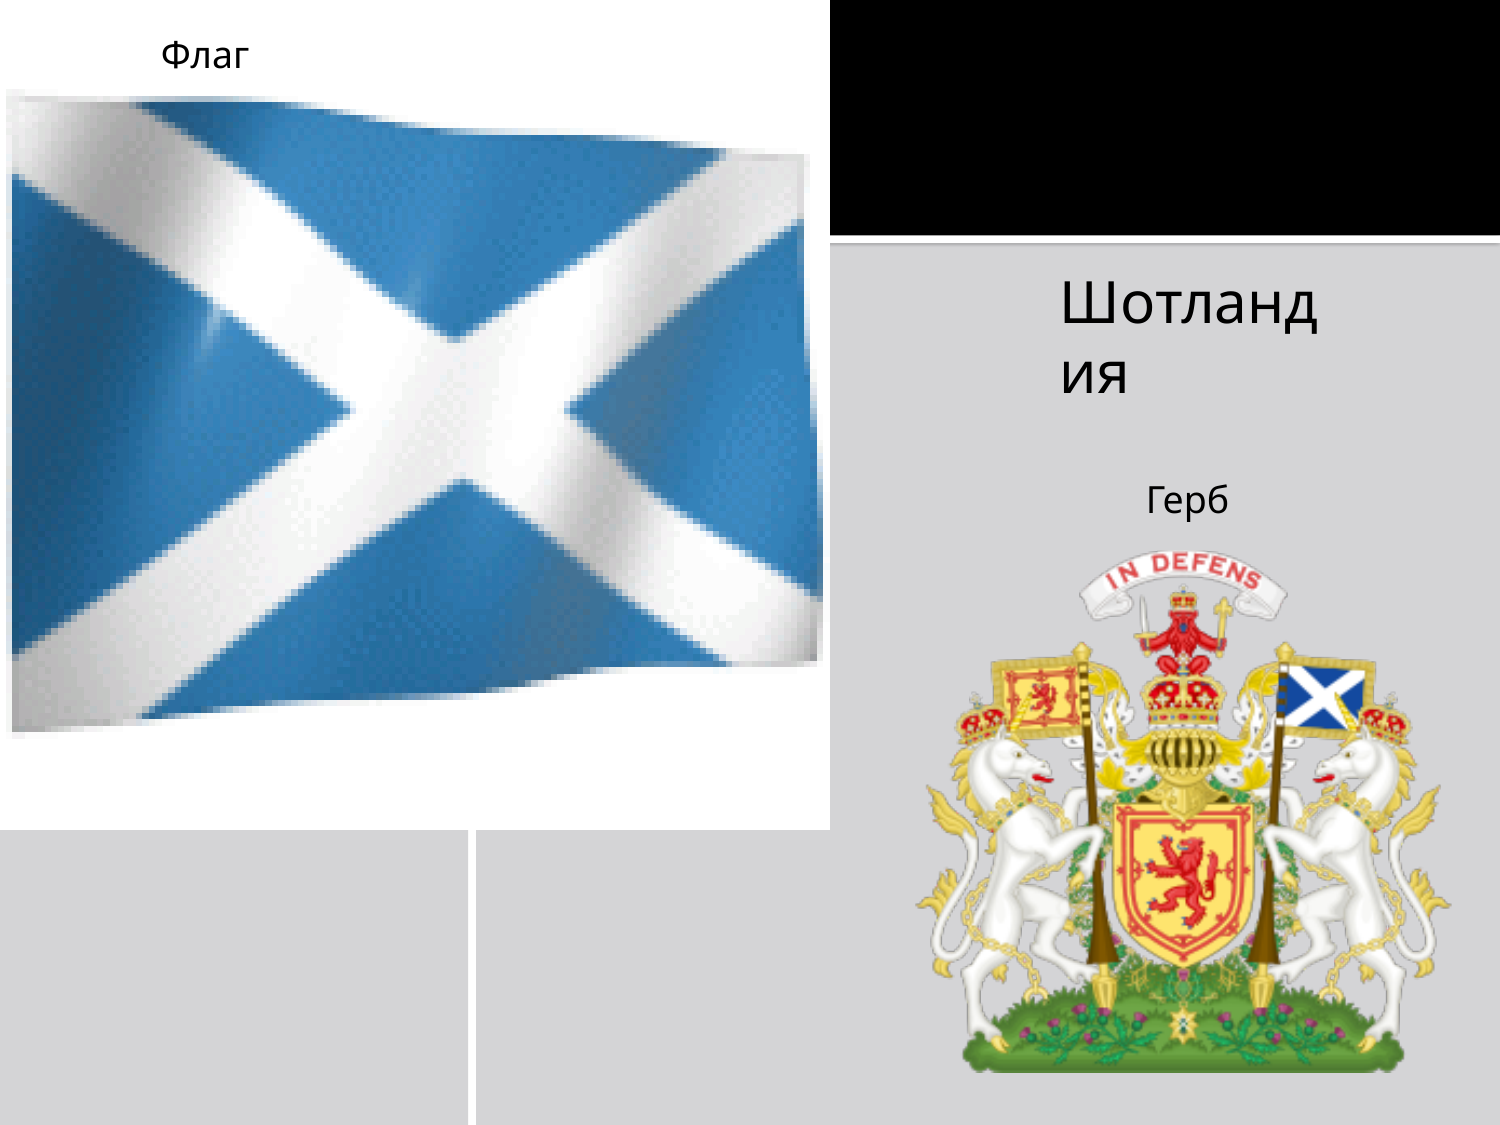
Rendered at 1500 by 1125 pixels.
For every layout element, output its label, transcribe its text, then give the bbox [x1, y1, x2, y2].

text_box Шотландия [1045, 257, 1371, 413]
text_box Герб [1131, 468, 1245, 529]
picture [913, 550, 1454, 1073]
picture [0, 0, 830, 830]
